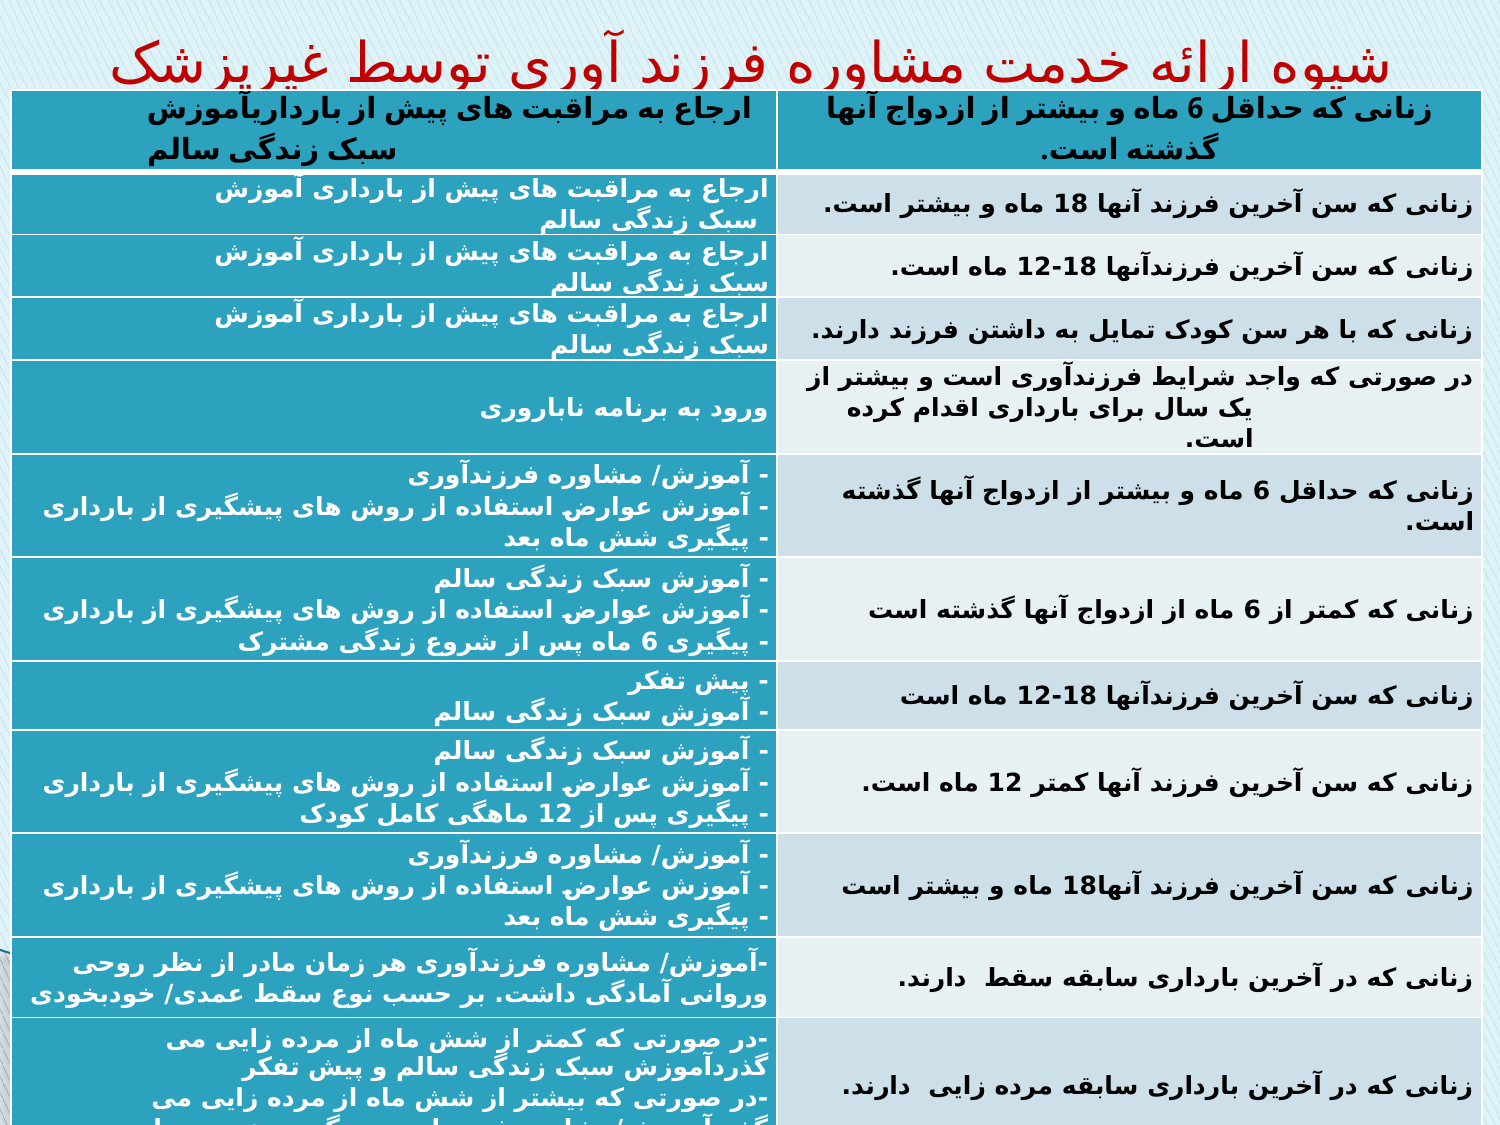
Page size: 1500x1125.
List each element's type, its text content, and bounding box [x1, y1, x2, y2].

table_cell در صورتی که واجد شرایط فرزندآوری است و بیشتر از یک سال برای بارداری اقدام کرده است. [778, 361, 1481, 453]
table_cell زنانی که سن آخرین فرزندآنها 18-12 ماه است. [778, 235, 1481, 296]
table_cell - آموزش سبک زندگی سالم - آموزش عوارض استفاده از روش های پیشگیری از بارداری - پیگیری 6 ماه پس از شروع زندگی مشترک [12, 558, 776, 660]
table_cell -آموزش/ مشاوره فرزندآوری هر زمان مادر از نظر روحی وروانی آمادگی داشت. بر حسب نوع سقط عمدی/ خودبخودی [12, 938, 776, 1017]
table_cell زنانی که در آخرین بارداری سابقه مرده زایی دارند. [778, 1018, 1481, 1125]
table_cell ارجاع به مراقبت های پیش از بارداری آموزش سبک زندگی سالم [12, 175, 776, 234]
table_cell ارجاع به مراقبت های پیش از بارداری آموزش سبک زندگی سالم [12, 298, 776, 359]
table_cell زنانی که سن آخرین فرزند آنها18 ماه و بیشتر است [778, 834, 1481, 936]
table_cell زنانی که سن آخرین فرزند آنها کمتر 12 ماه است. [778, 731, 1481, 832]
list شیوه ارائه خدمت مشاوره فرزند آوری توسط غیرپزشک [75, 19, 1425, 89]
table_cell زنانی که در آخرین بارداری سابقه سقط دارند. [778, 938, 1481, 1017]
table_cell - آموزش سبک زندگی سالم - آموزش عوارض استفاده از روش های پیشگیری از بارداری - پیگیری پس از 12 ماهگی کامل کودک [12, 731, 776, 832]
table_cell - آموزش/ مشاوره فرزندآوری - آموزش عوارض استفاده از روش های پیشگیری از بارداری - پیگیری شش ماه بعد [12, 455, 776, 556]
table_header ارجاع به مراقبت های پیش از بارداریآموزش سبک زندگی سالم [12, 91, 776, 169]
table_cell - آموزش/ مشاوره فرزندآوری - آموزش عوارض استفاده از روش های پیشگیری از بارداری - پیگیری شش ماه بعد [12, 834, 776, 936]
table_cell ورود به برنامه ناباروری [12, 361, 776, 453]
table_cell زنانی که کمتر از 6 ماه از ازدواج آنها گذشته است [778, 558, 1481, 660]
table_cell زنانی که سن آخرین فرزندآنها 18-12 ماه است [778, 662, 1481, 729]
table_cell زنانی که با هر سن کودک تمایل به داشتن فرزند دارند. [778, 298, 1481, 359]
table_cell ارجاع به مراقبت های پیش از بارداری آموزش سبک زندگی سالم [12, 235, 776, 296]
table_cell زنانی که حداقل 6 ماه و بیشتر از ازدواج آنها گذشته است. [778, 455, 1481, 556]
table_cell زنانی که سن آخرین فرزند آنها 18 ماه و بیشتر است. [778, 175, 1481, 234]
table_header زنانی که حداقل 6 ماه و بیشتر از ازدواج آنها گذشته است. [778, 91, 1481, 169]
table_cell -در صورتی که کمتر از شش ماه از مرده زایی می گذردآموزش سبک زندگی سالم و پیش تفکر -در صورتی که بیشتر از شش ماه از مرده زایی می گذردآموزش/مشاوره فرزنداوری- پیگیری هر سه ماه [12, 1018, 776, 1125]
table_cell - پیش تفکر - آموزش سبک زندگی سالم [12, 662, 776, 729]
